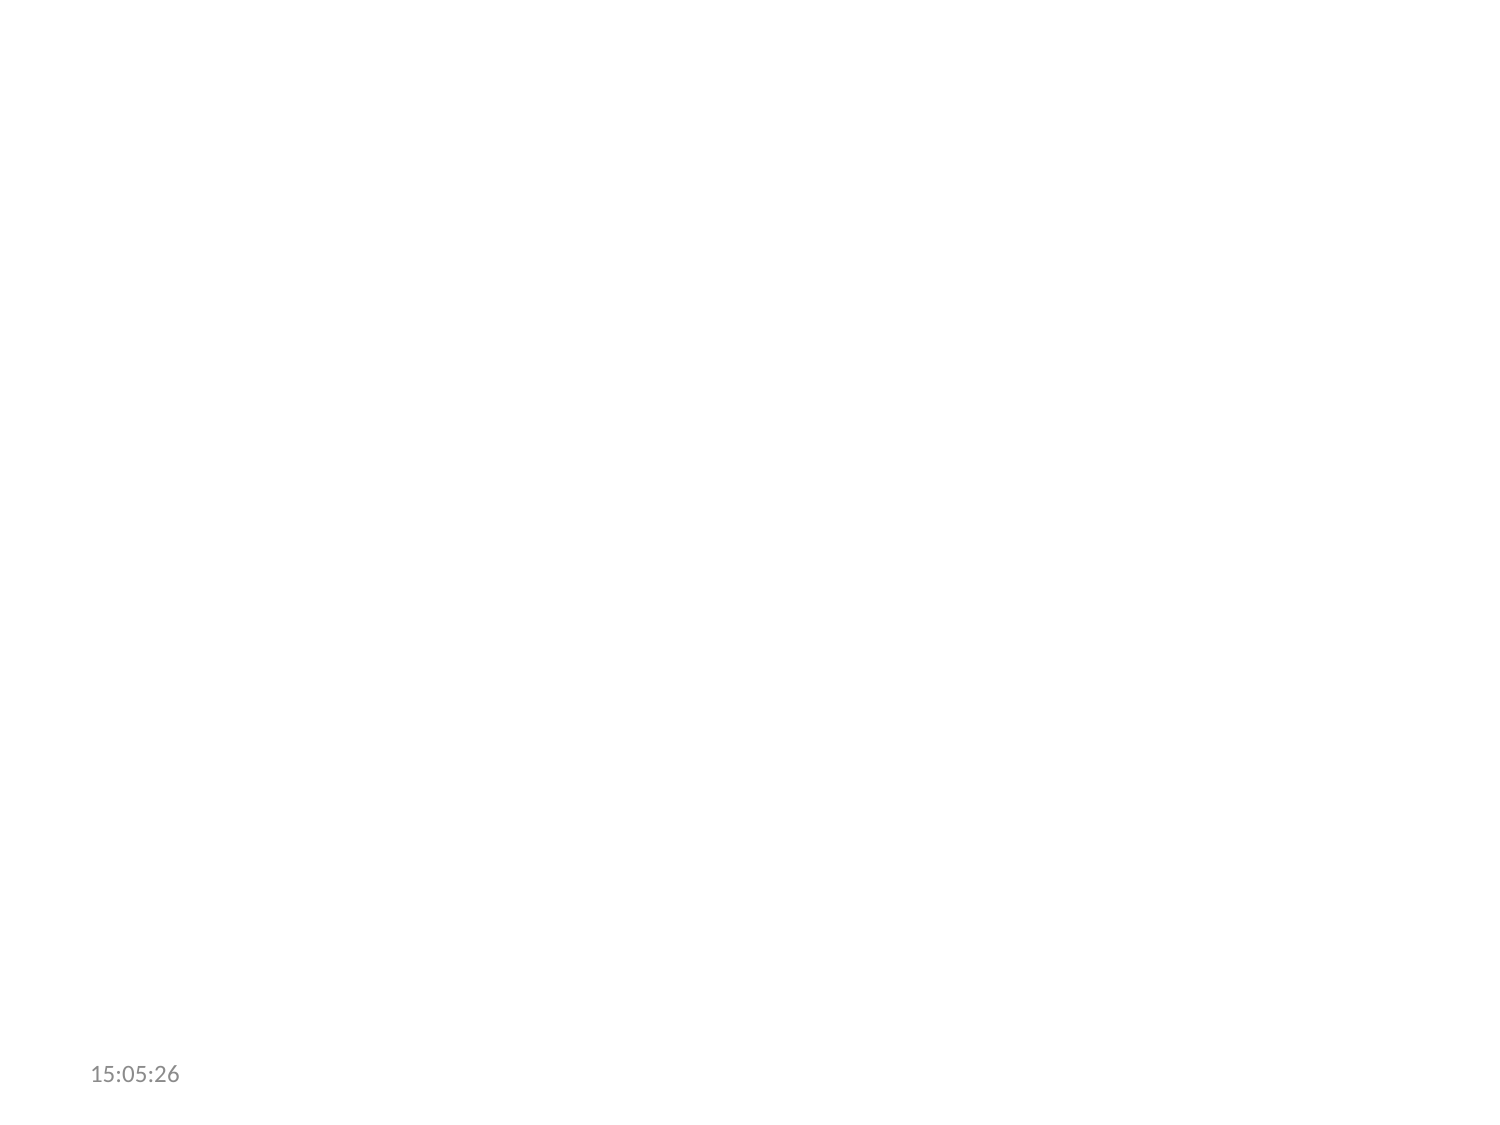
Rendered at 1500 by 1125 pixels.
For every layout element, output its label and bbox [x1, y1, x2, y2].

slide_number [75, 1042, 425, 1103]
